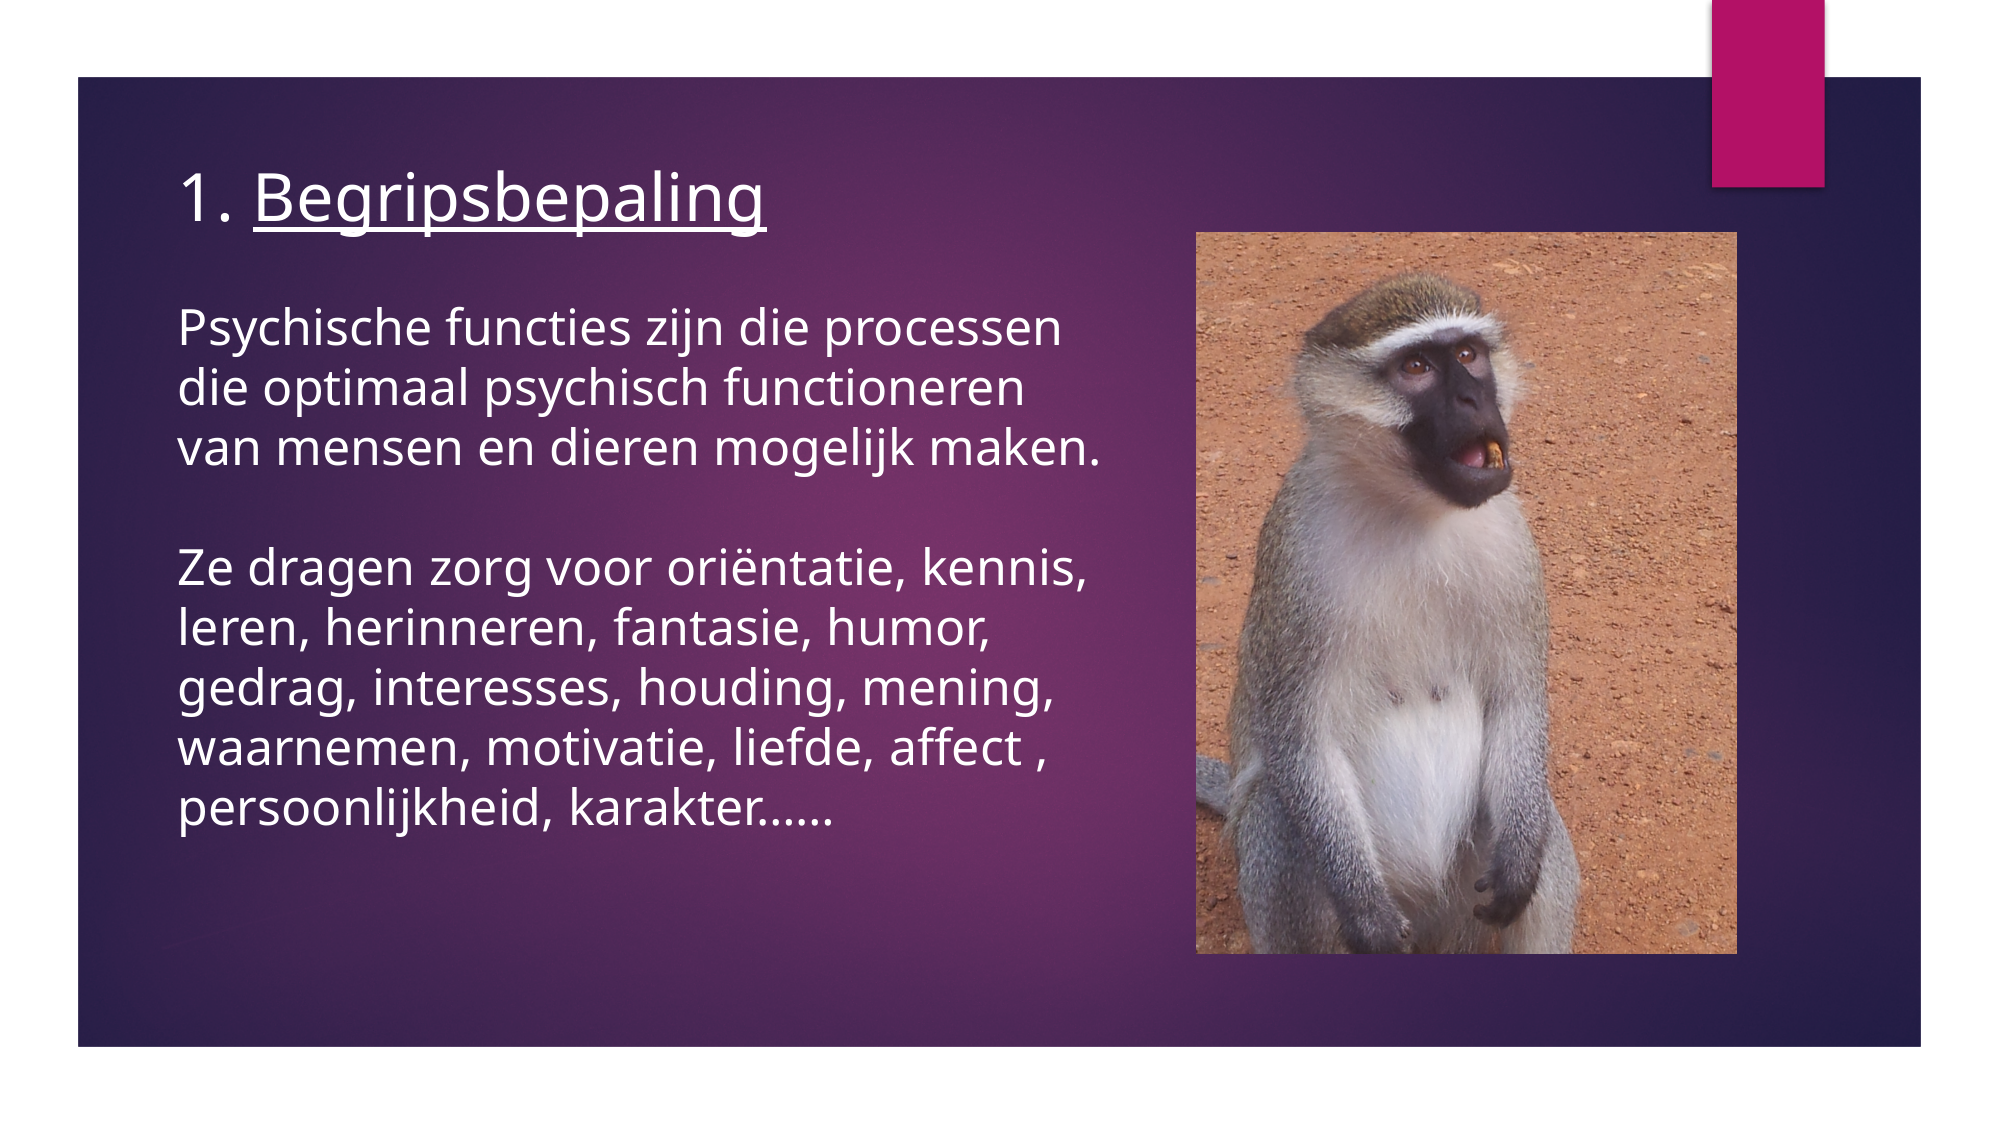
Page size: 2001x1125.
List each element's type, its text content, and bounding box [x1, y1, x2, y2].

text_box Begripsbepaling Psychische functies zijn die processen die optimaal psychisch functioneren van mensen en dieren mogelijk maken. Ze dragen zorg voor oriëntatie, kennis, leren, herinneren, fantasie, humor, gedrag, interesses, houding, mening, waarnemen, motivatie, liefde, affect , persoonlijkheid, karakter…… [163, 147, 1844, 843]
picture [1196, 232, 1738, 954]
